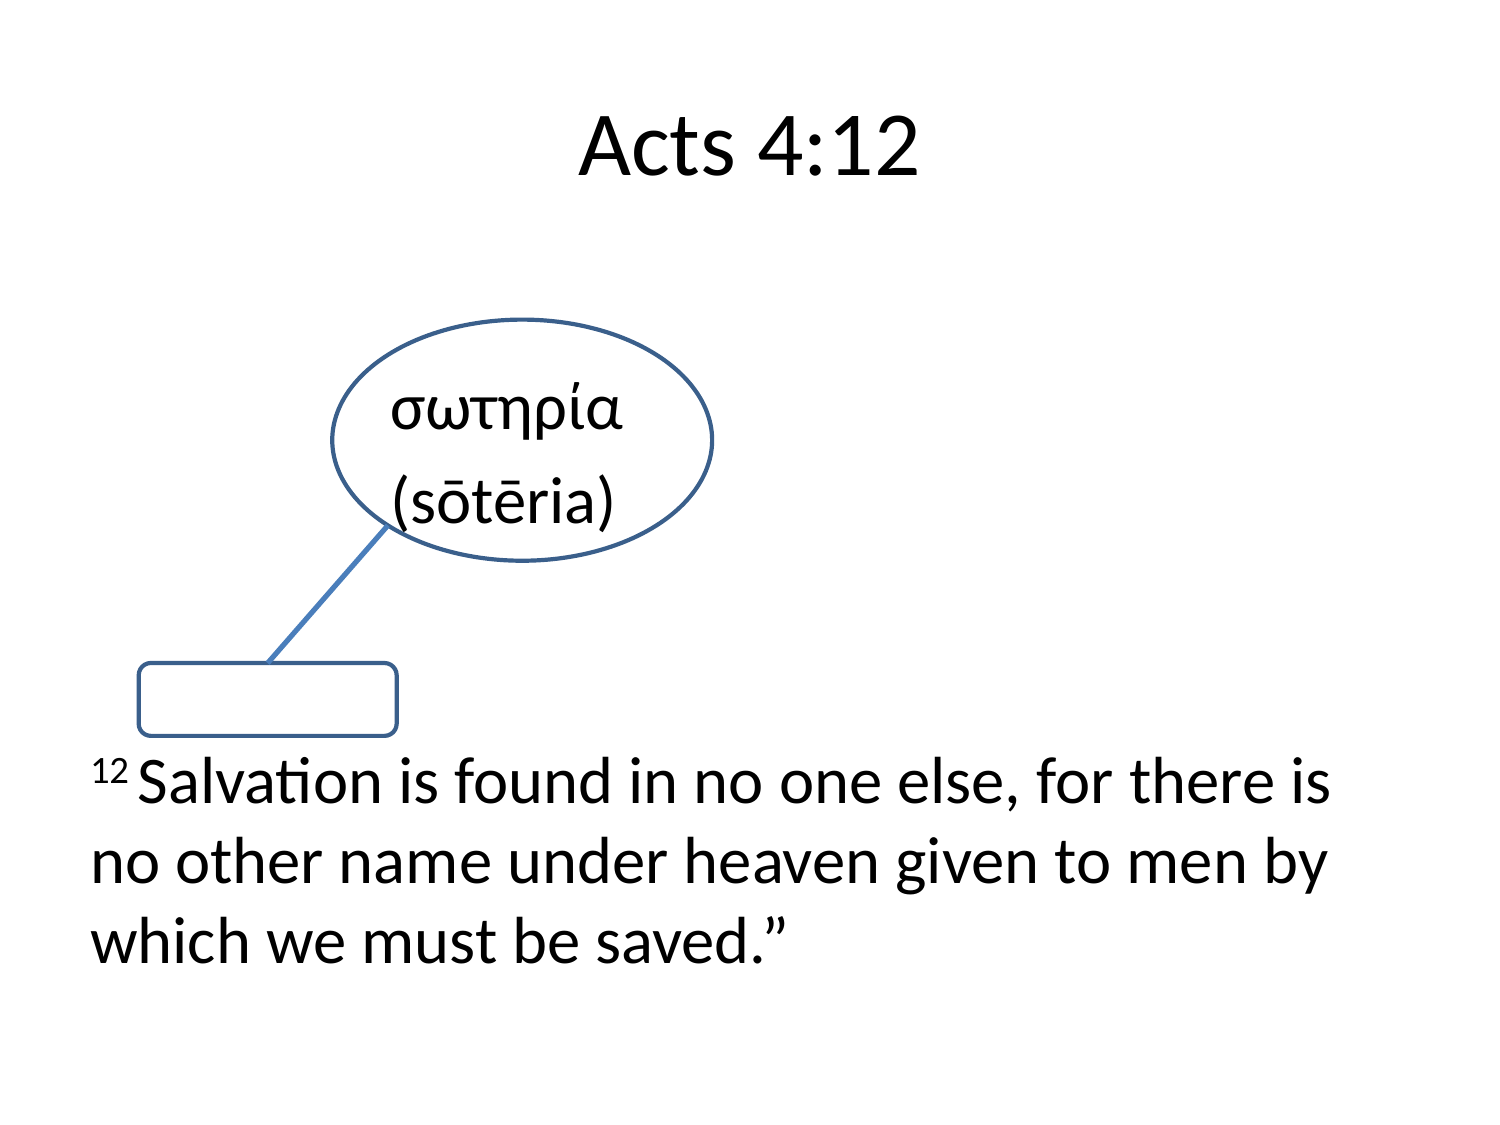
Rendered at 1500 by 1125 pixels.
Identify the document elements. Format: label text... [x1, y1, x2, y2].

list σωτηρία (sōtēria) 12 Salvation is found in no one else, for there is no other name under heaven given to men by which we must be saved.” [75, 262, 1425, 1005]
text_box [136, 660, 399, 738]
text_box [330, 317, 715, 563]
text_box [267, 525, 389, 664]
title Acts 4:12 [75, 45, 1425, 233]
